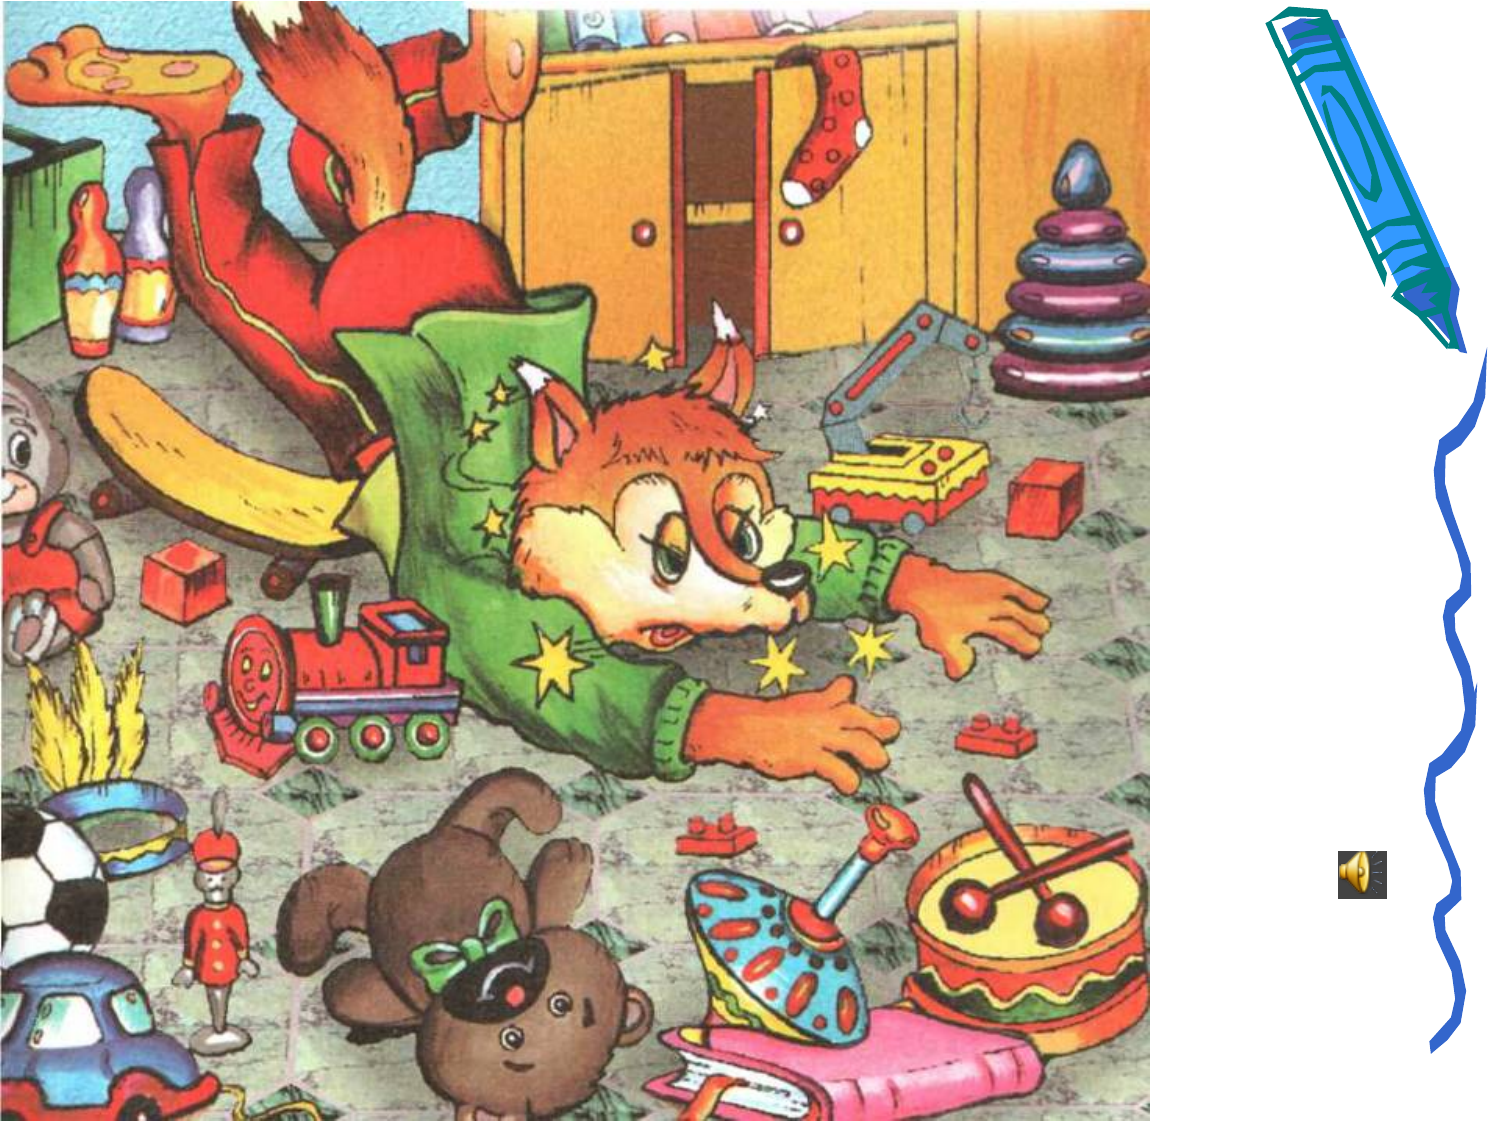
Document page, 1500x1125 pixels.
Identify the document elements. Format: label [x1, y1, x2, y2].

picture [0, 0, 1151, 1121]
picture [1337, 849, 1388, 901]
